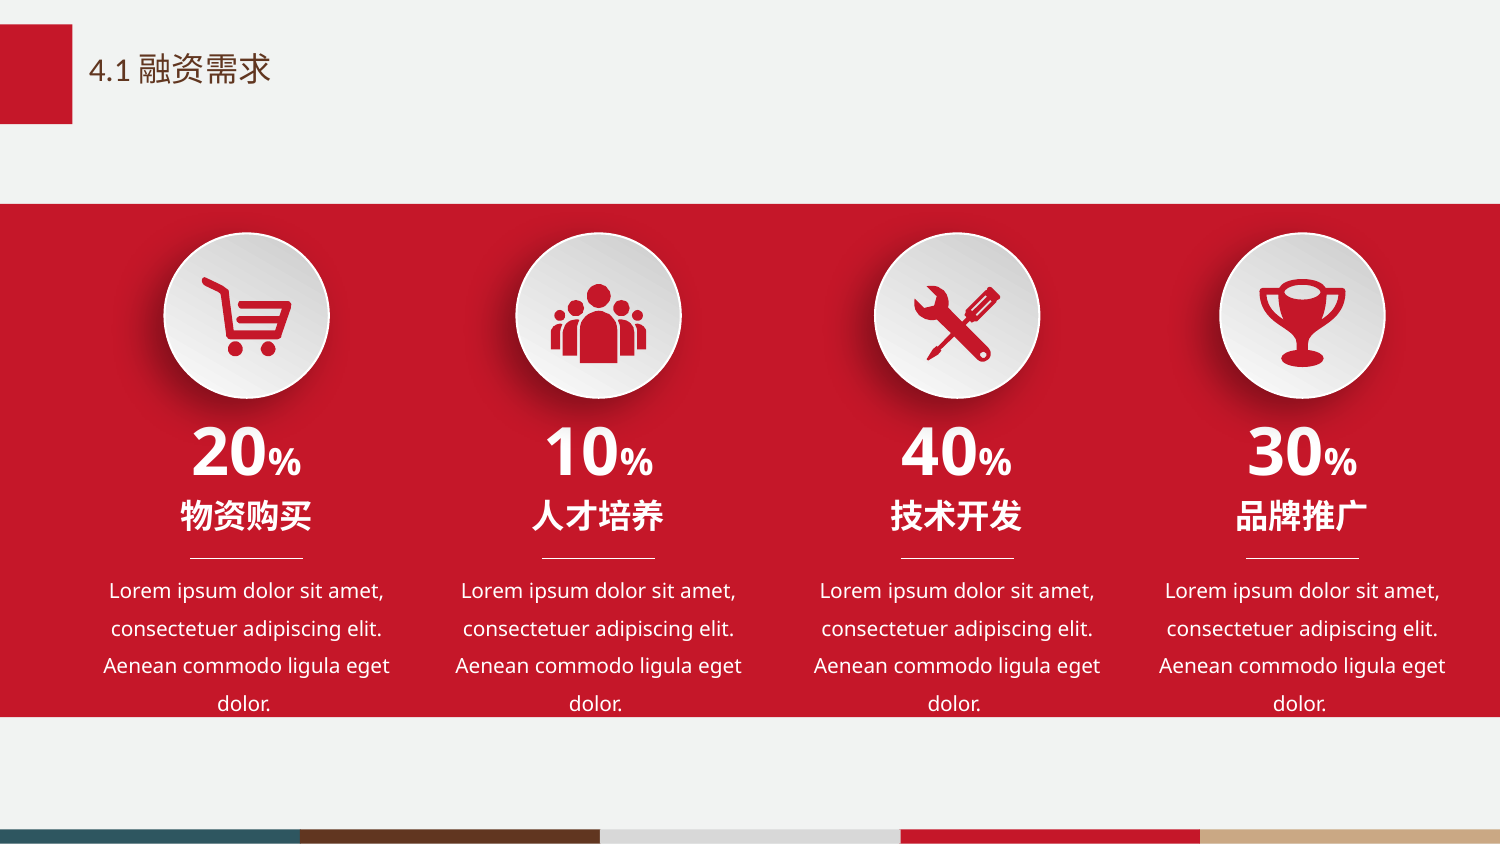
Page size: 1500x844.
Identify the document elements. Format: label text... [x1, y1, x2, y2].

text_box [875, 233, 1040, 398]
text_box [914, 285, 1001, 362]
text_box [516, 233, 681, 398]
text_box 品牌推广 [1221, 487, 1384, 543]
text_box 人才培养 [517, 487, 680, 543]
text_box [567, 299, 585, 316]
text_box [634, 323, 647, 350]
text_box [164, 233, 329, 398]
text_box 40% [887, 401, 1028, 487]
text_box [631, 309, 643, 321]
text_box [1220, 233, 1385, 398]
text_box [562, 319, 580, 356]
text_box 技术开发 [875, 487, 1039, 543]
text_box Lorem ipsum dolor sit amet, consectetuer adipiscing elit. Aenean commodo ligula eget dolor. [73, 558, 420, 723]
text_box Lorem ipsum dolor sit amet, consectetuer adipiscing elit. Aenean commodo ligula eget dolor. [784, 558, 1129, 723]
title 4.1融资需求 [73, 45, 527, 104]
text_box [0, 203, 1500, 718]
text_box Lorem ipsum dolor sit amet, consectetuer adipiscing elit. Aenean commodo ligula eget dolor. [1129, 558, 1476, 723]
text_box [587, 284, 611, 309]
text_box [617, 319, 635, 356]
text_box [1259, 279, 1346, 368]
text_box [579, 310, 618, 364]
text_box 30% [1232, 401, 1373, 487]
text_box 20% [176, 401, 317, 487]
text_box 物资购买 [165, 487, 328, 543]
text_box 10% [528, 401, 669, 487]
text_box [613, 299, 630, 316]
text_box [550, 323, 563, 350]
text_box [554, 309, 566, 321]
text_box Lorem ipsum dolor sit amet, consectetuer adipiscing elit. Aenean commodo ligula eget dolor. [425, 558, 772, 723]
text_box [201, 277, 292, 357]
